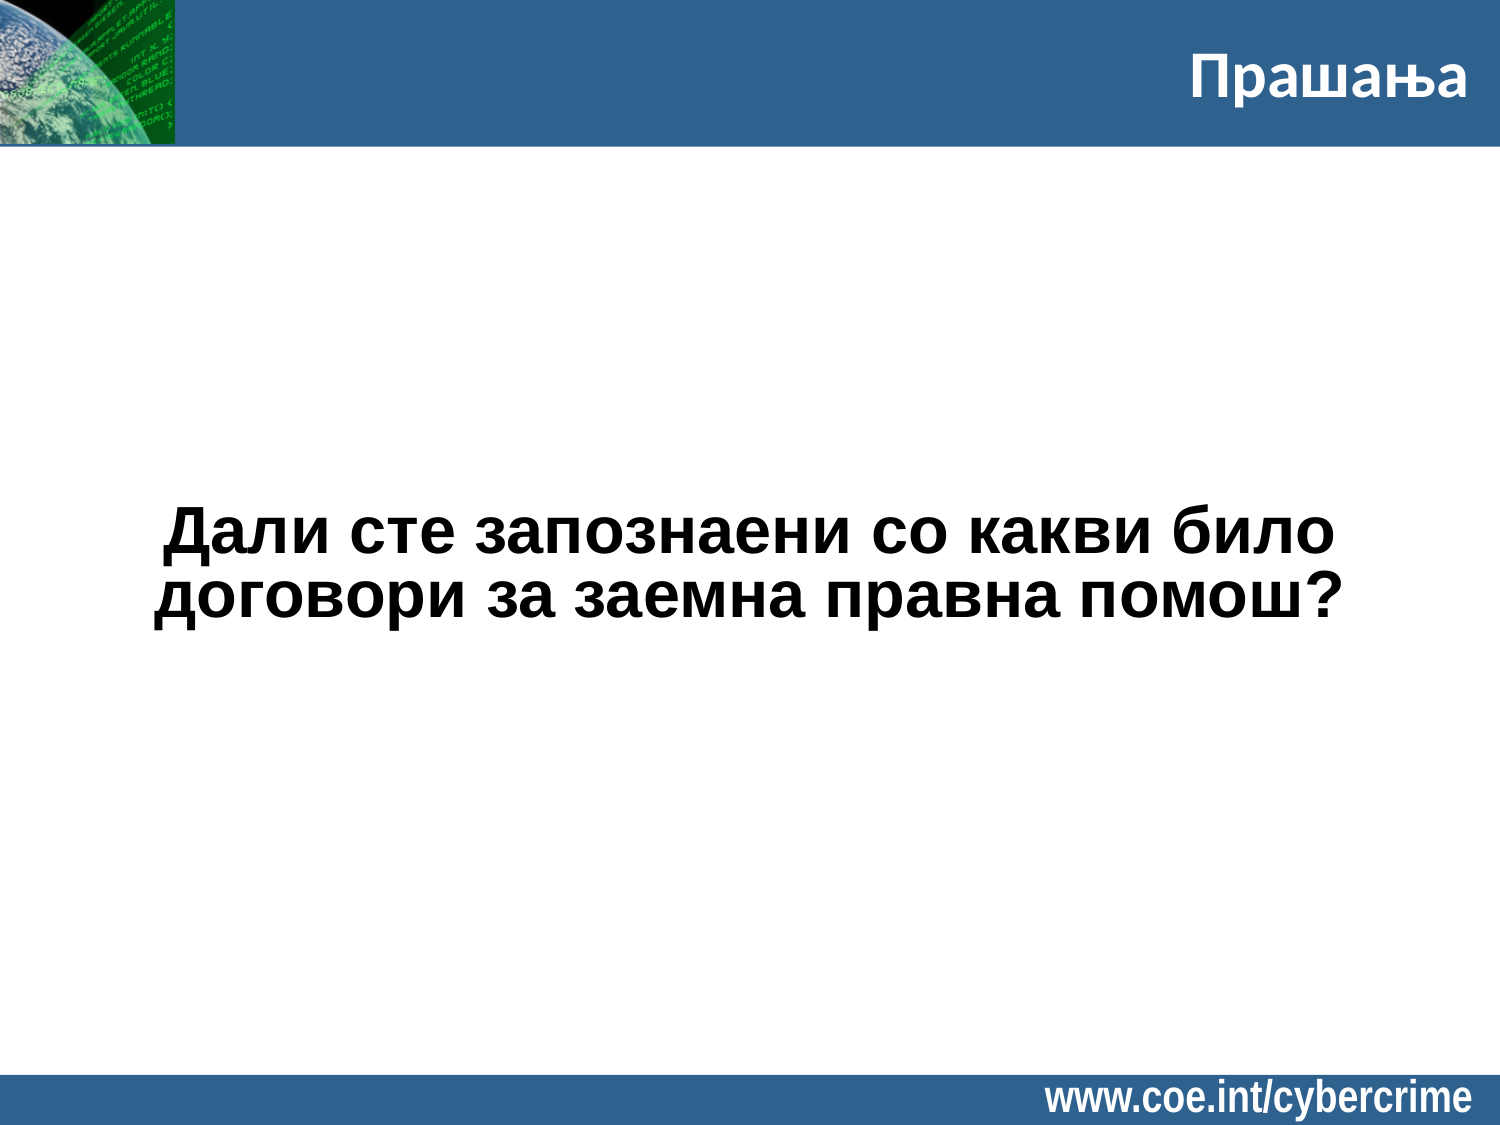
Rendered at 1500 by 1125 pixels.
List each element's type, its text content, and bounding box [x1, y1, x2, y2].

text_box Прашања [177, 0, 1500, 149]
text_box Дали сте запознаени со какви било договори за заемна правна помош? [50, 494, 1450, 638]
text_box www.coe.int/cybercrime [1030, 1059, 1500, 1125]
picture [0, 0, 175, 144]
text_box [0, 1073, 1030, 1125]
